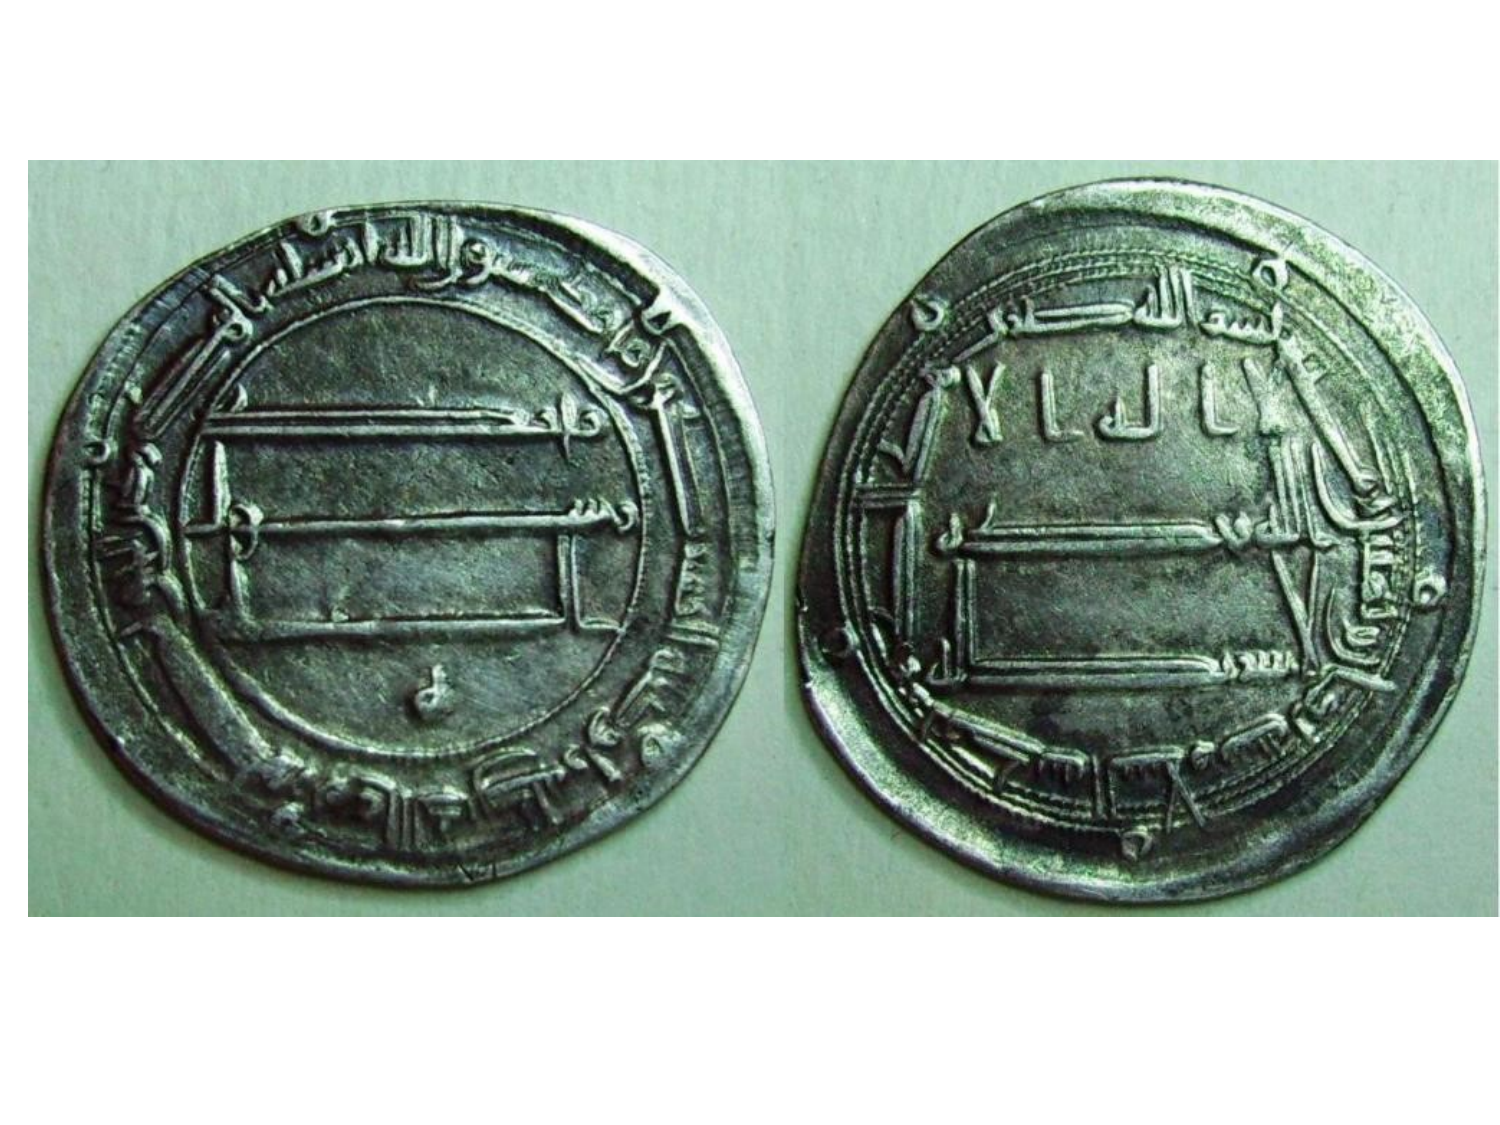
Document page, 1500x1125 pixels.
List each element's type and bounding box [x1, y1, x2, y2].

picture [28, 160, 1500, 918]
